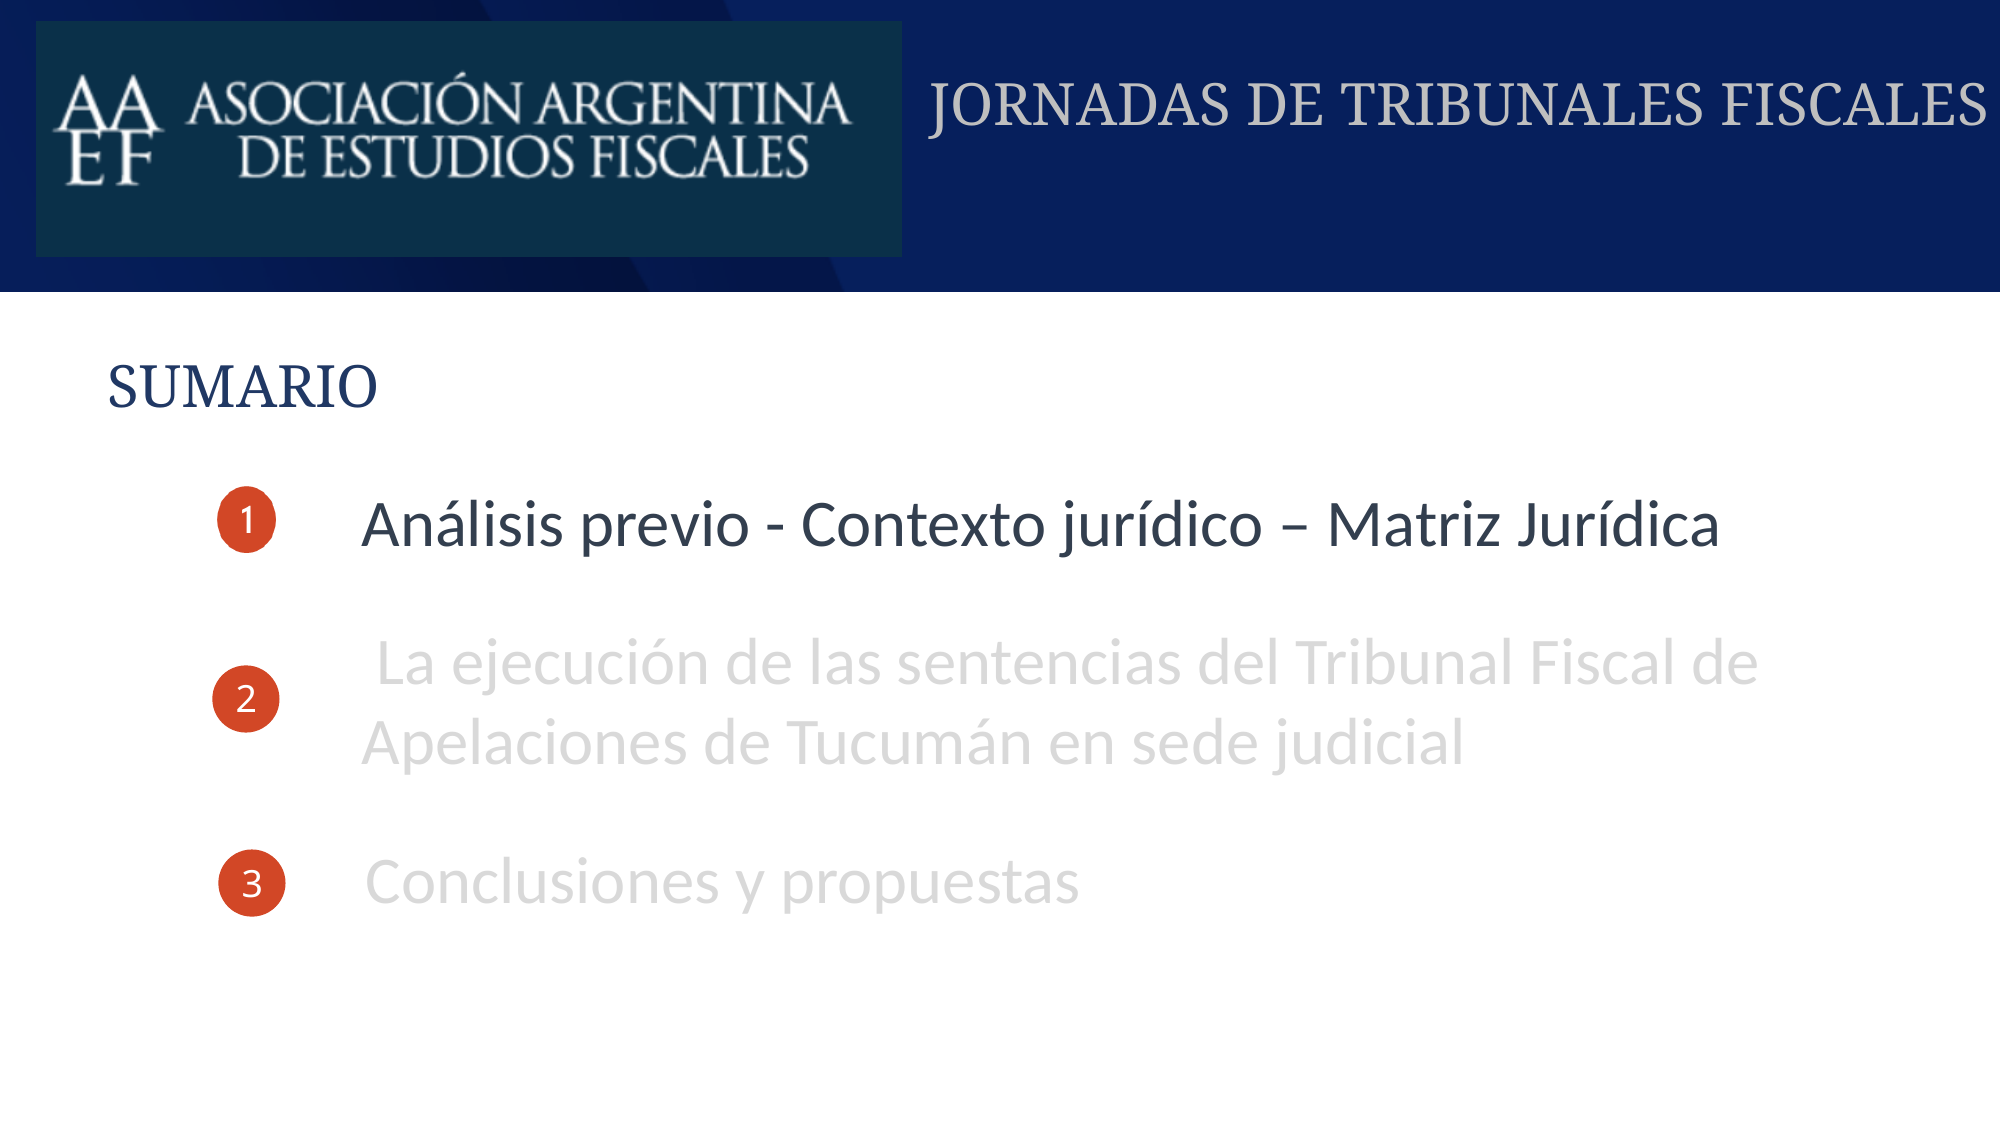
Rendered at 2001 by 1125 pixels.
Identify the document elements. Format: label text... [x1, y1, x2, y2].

text_box Conclusiones y propuestas [350, 829, 1112, 924]
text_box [206, 849, 299, 917]
picture [206, 484, 287, 566]
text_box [200, 665, 293, 733]
text_box SUMARIO [93, 341, 411, 427]
text_box La ejecución de las sentencias del Tribunal Fiscal de Apelaciones de Tucumán en sede judicial [346, 610, 1801, 786]
picture [0, 0, 2000, 292]
text_box Análisis previo - Contexto jurídico – Matriz Jurídica [346, 472, 1801, 568]
